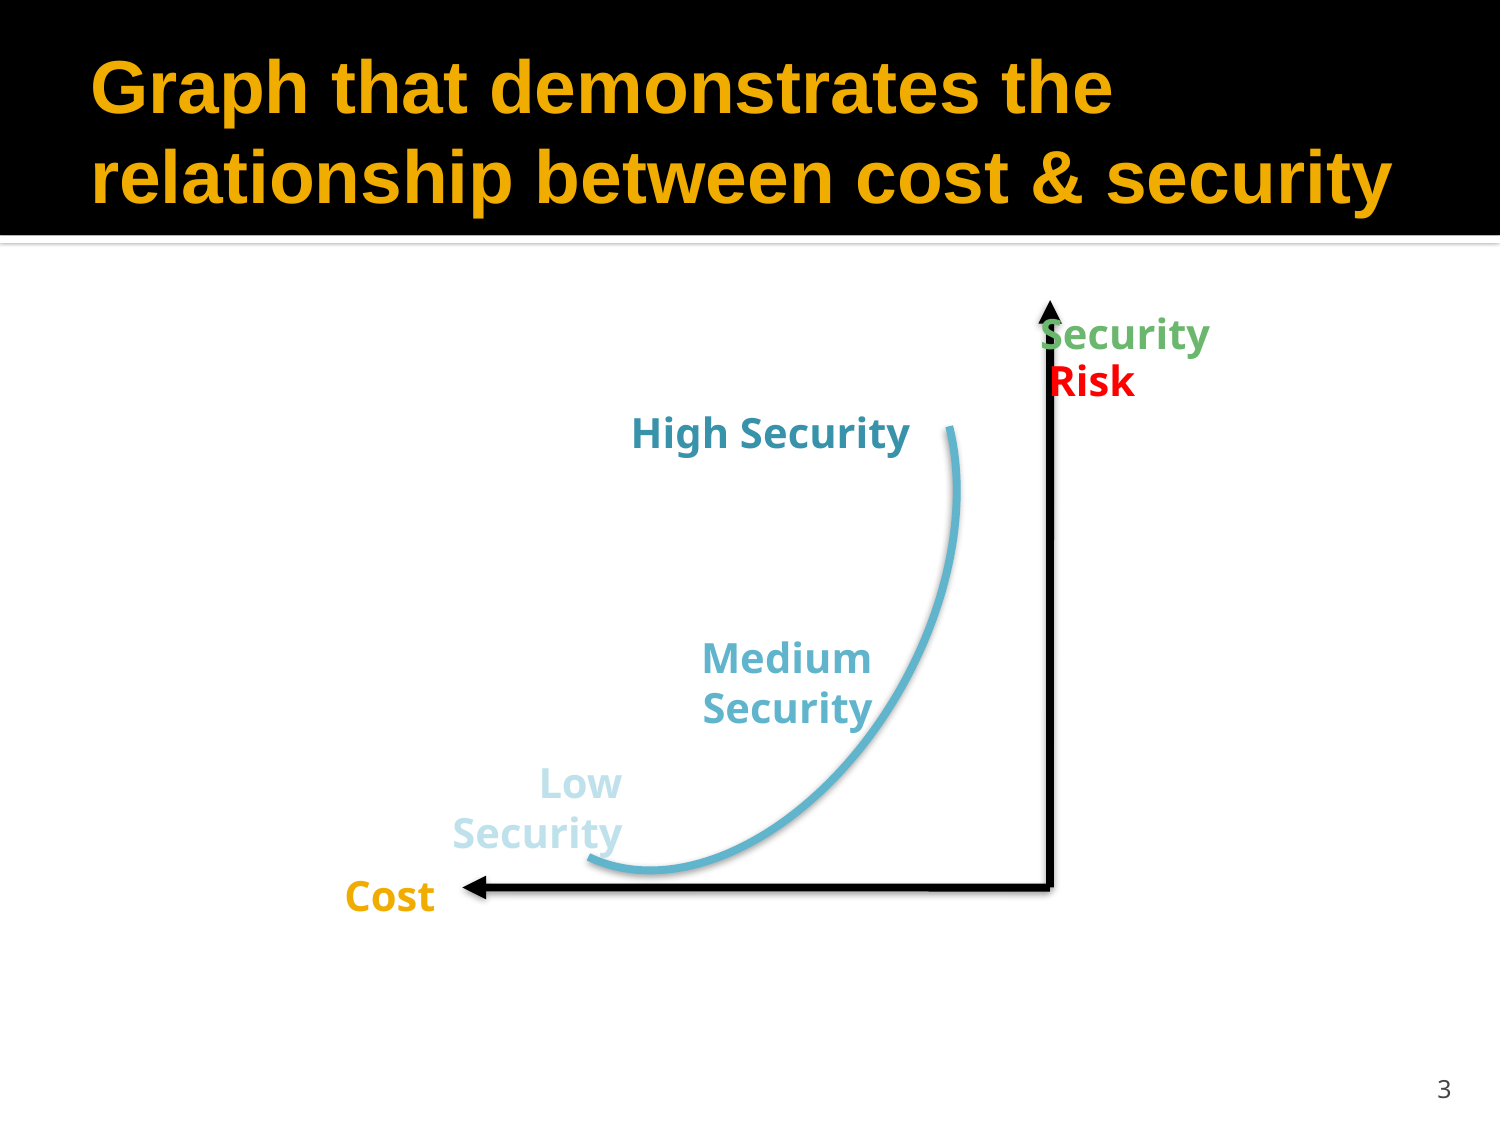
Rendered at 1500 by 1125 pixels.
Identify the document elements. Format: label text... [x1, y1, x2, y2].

text_box Security [950, 299, 1225, 365]
text_box [710, 425, 961, 717]
title Graph that demonstrates the relationship between cost & security [75, 25, 1425, 231]
text_box High Security [587, 399, 925, 465]
text_box Cost [174, 862, 450, 928]
text_box Medium Security [549, 624, 888, 740]
slide_number 3 [1345, 1062, 1467, 1108]
text_box Risk [875, 346, 1150, 412]
text_box Low Security [362, 749, 638, 865]
text_box [597, 740, 872, 875]
